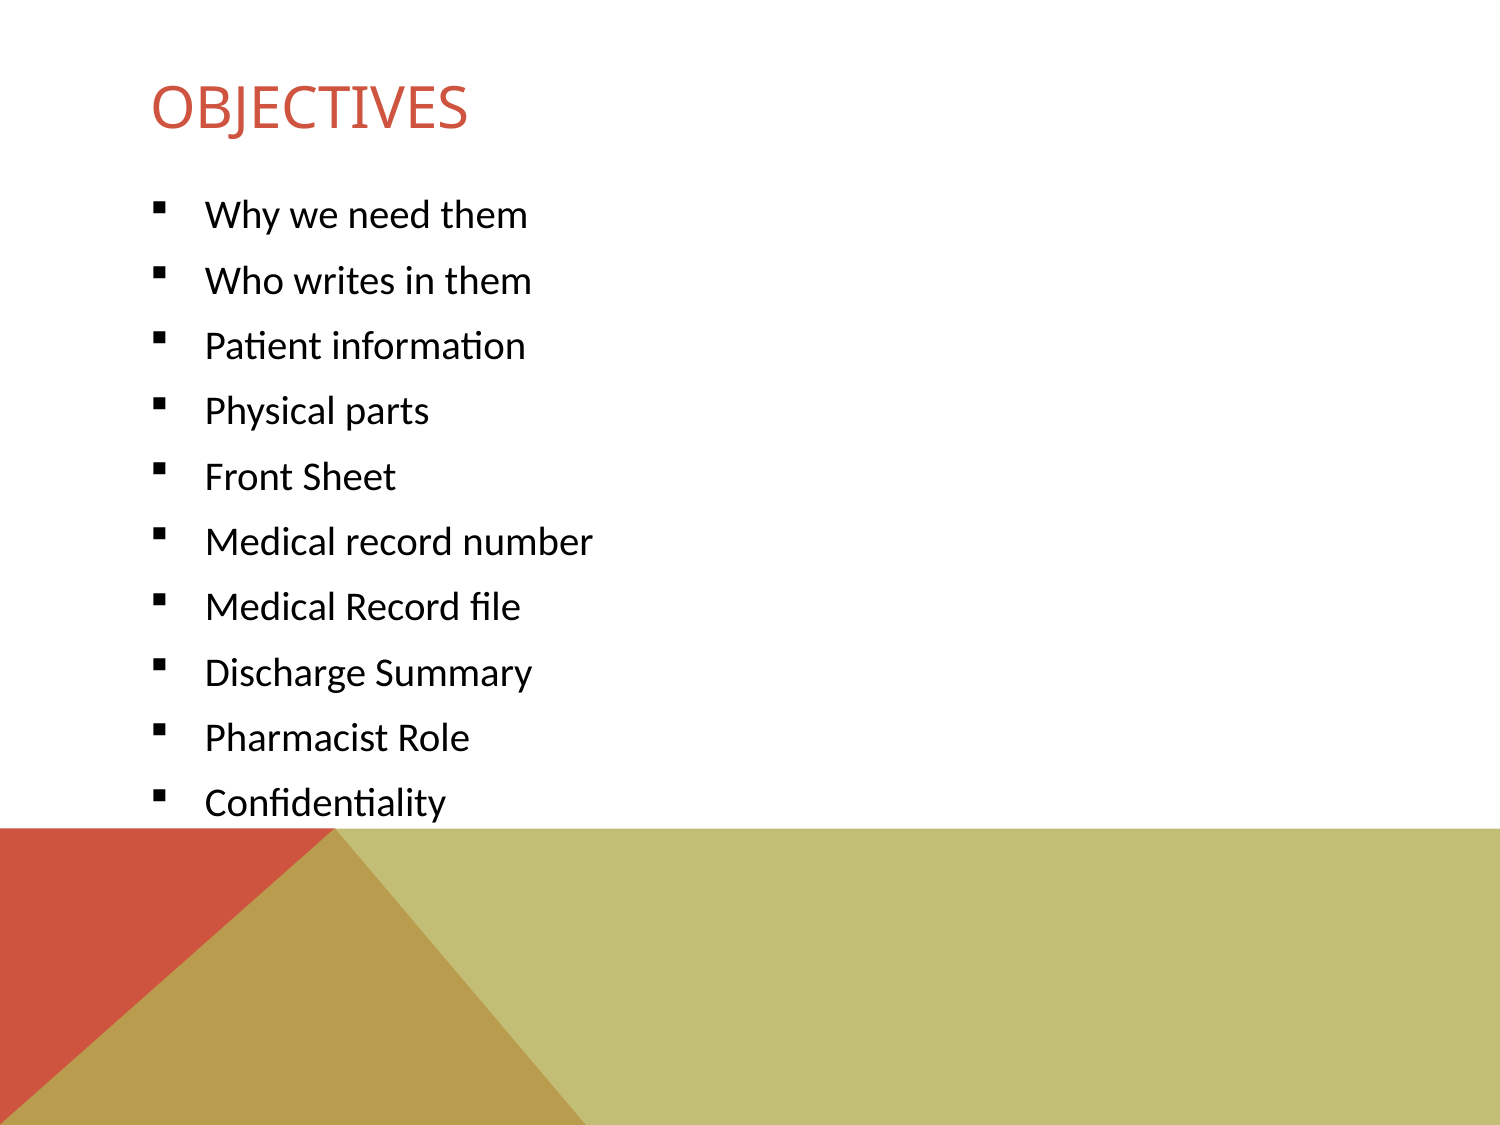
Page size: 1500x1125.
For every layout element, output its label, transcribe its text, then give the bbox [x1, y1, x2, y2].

title OBJECTIVES [135, 60, 1369, 150]
list Why we need them Who writes in them Patient information Physical parts Front Sheet Medical record number Medical Record file Discharge Summary Pharmacist Role Confidentiality [135, 180, 1369, 835]
